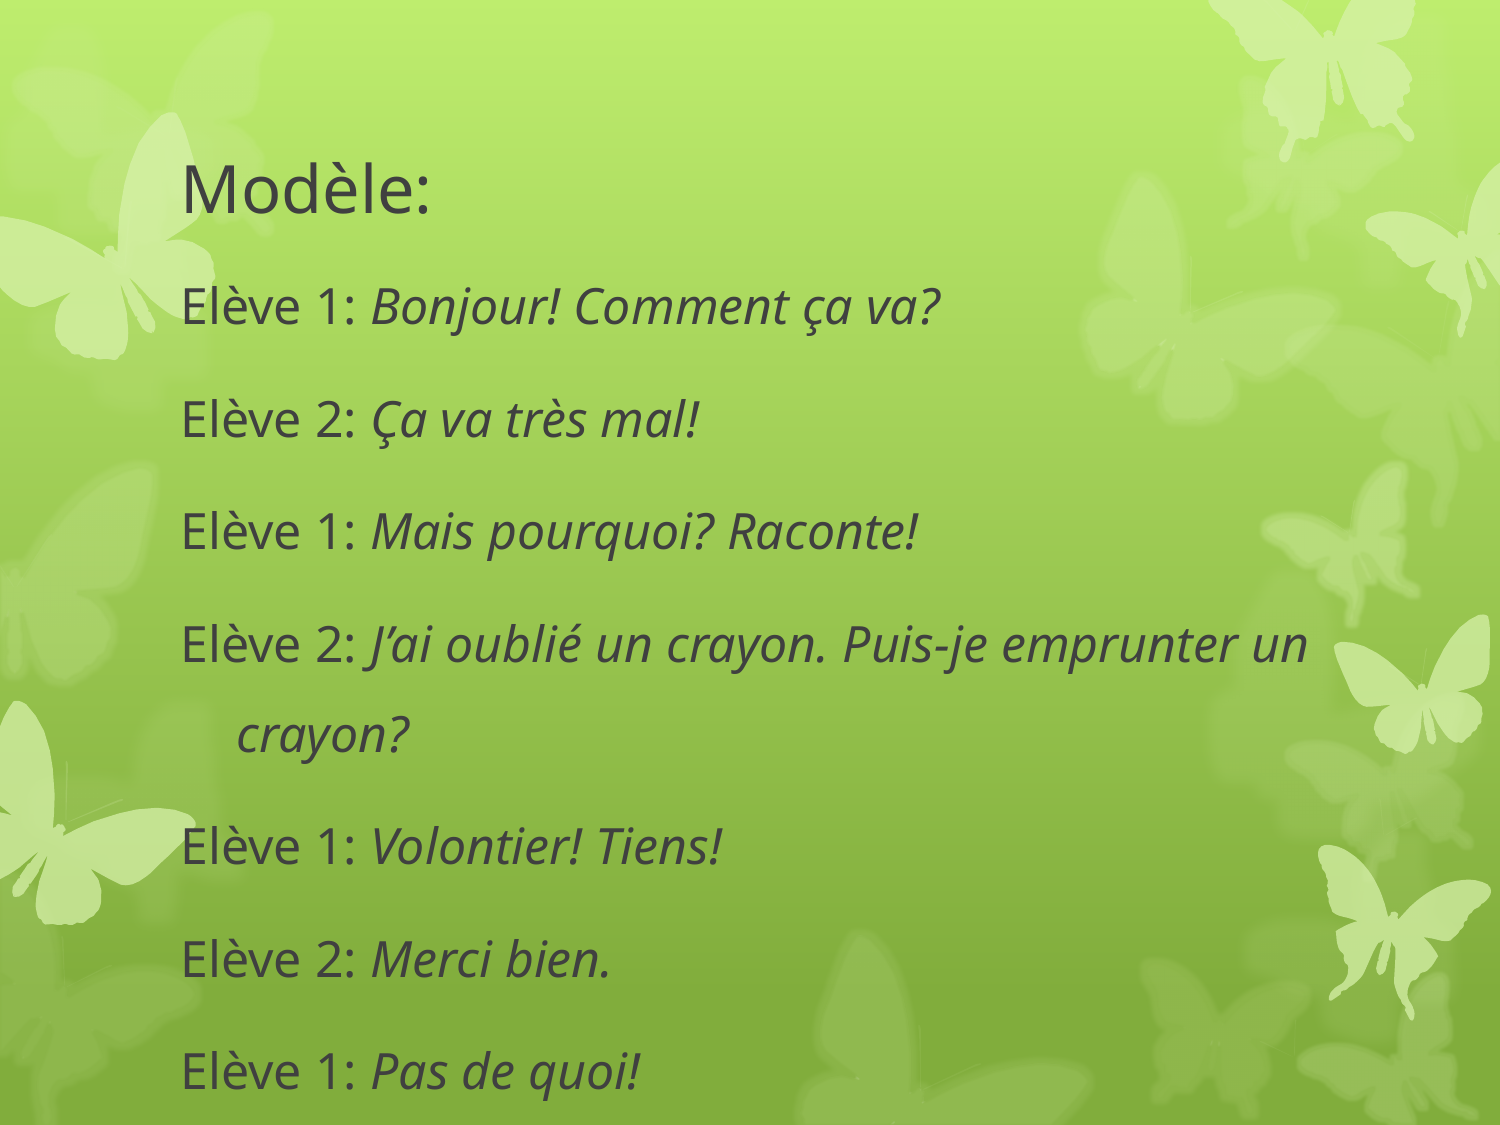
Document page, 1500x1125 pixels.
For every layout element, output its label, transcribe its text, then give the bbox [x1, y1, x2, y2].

list Elève 1: Bonjour! Comment ça va? Elève 2: Ça va très mal! Elève 1: Mais pourquoi? Raconte! Elève 2: J’ai oublié un crayon. Puis-je emprunter un crayon? Elève 1: Volontier! Tiens! Elève 2: Merci bien. Elève 1: Pas de quoi! [165, 237, 1400, 1075]
title Modèle: [165, 110, 1335, 237]
